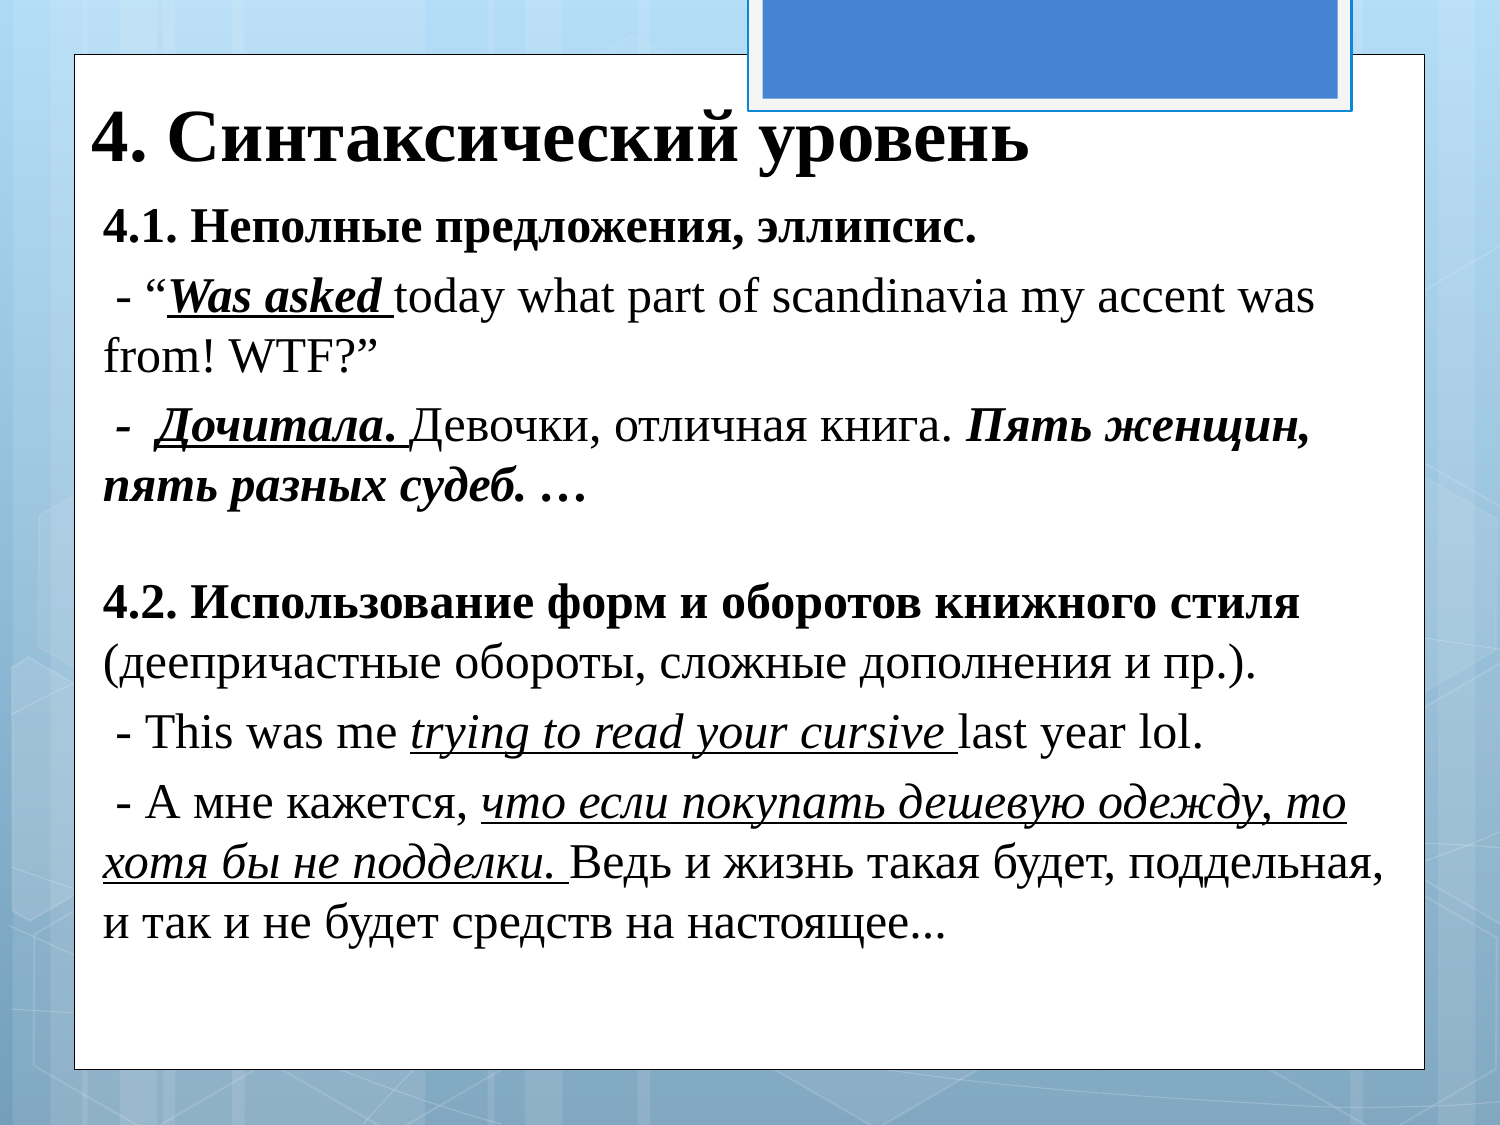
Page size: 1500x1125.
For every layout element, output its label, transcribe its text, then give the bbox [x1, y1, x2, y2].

list 4.1. Неполные предложения, эллипсис. - “Was asked today what part of scandinavia my accent was from! WTF?” - Дочитала. Девочки, отличная книга. Пять женщин, пять разных судеб. … 4.2. Использование форм и оборотов книж­ного стиля (деепричастные обороты, сложные дополнения и пр.). - This was me trying to read your cursive last year lol. - А мне кажется, что если покупать дешевую одежду, то хотя бы не подделки. Ведь и жизнь такая будет, поддельная, и так и не будет средств на настоящее... [76, 184, 1424, 1066]
title 4. Синтаксический уровень [76, 19, 1412, 184]
